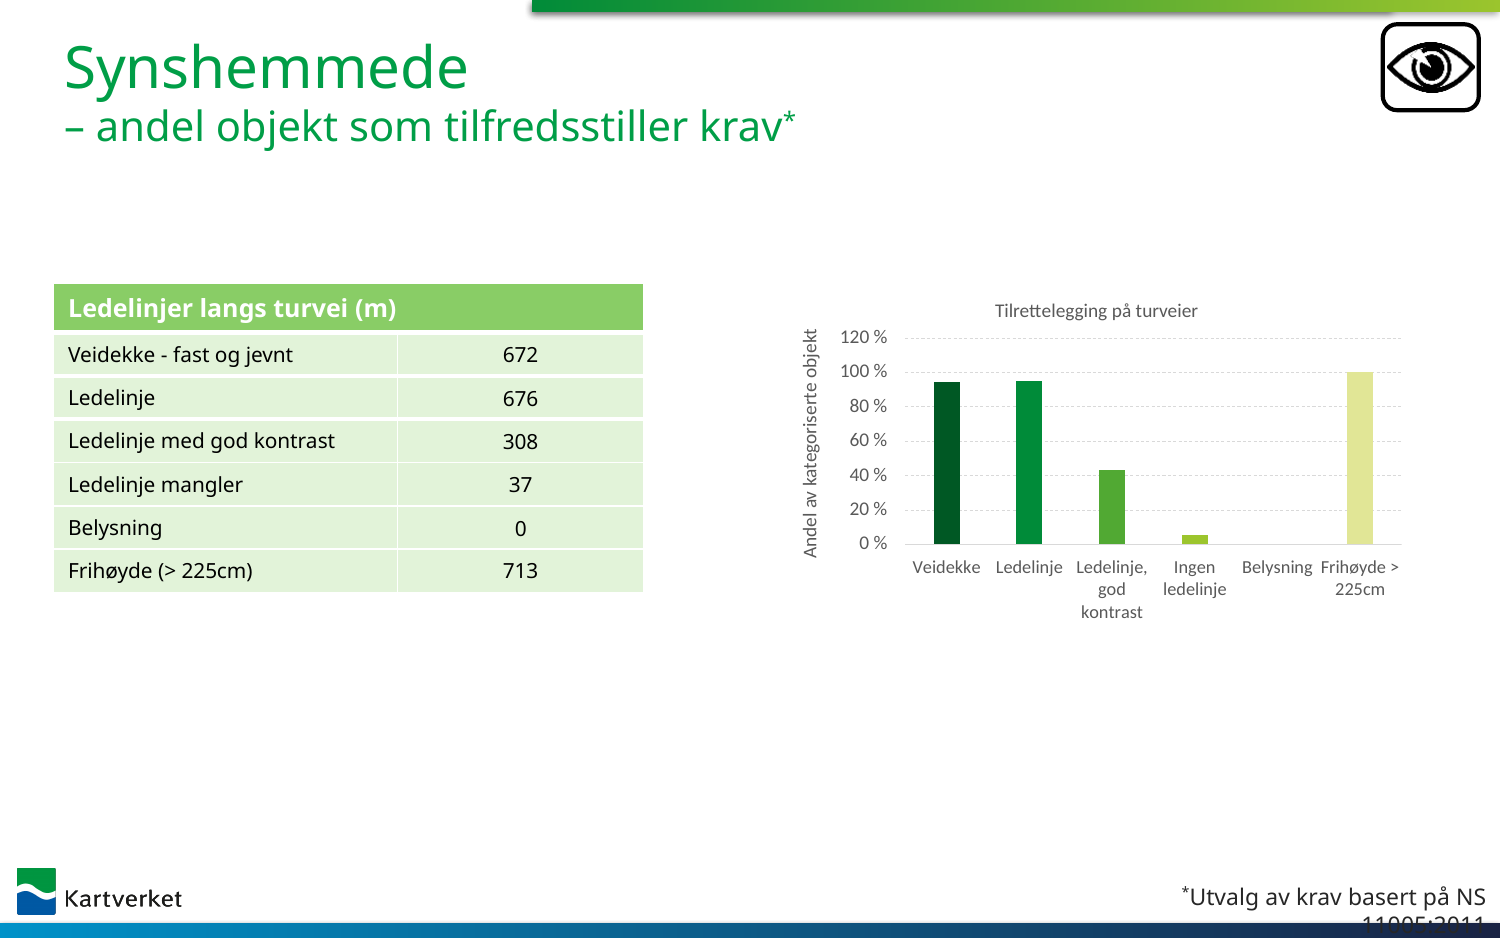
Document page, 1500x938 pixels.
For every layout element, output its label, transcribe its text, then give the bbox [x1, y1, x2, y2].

table_cell Belysning [54, 507, 397, 548]
picture [791, 291, 1402, 630]
table_cell Ledelinje med god kontrast [54, 421, 397, 462]
table_cell 37 [398, 463, 643, 505]
table_cell 713 [398, 550, 643, 592]
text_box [1382, 24, 1480, 111]
table_cell 308 [398, 421, 643, 462]
table_header Ledelinjer langs turvei (m) [54, 284, 643, 330]
text_box Synshemmede – andel objekt som tilfredsstiller krav* [49, 24, 1431, 158]
table_cell 672 [398, 335, 643, 374]
text_box *Utvalg av krav basert på NS 11005:2011 [1068, 873, 1500, 938]
table_cell Frihøyde (> 225cm) [54, 550, 397, 592]
table_cell Veidekke - fast og jevnt [54, 335, 397, 374]
table_cell 676 [398, 378, 643, 417]
table_cell Ledelinje [54, 378, 397, 417]
table_cell 0 [398, 507, 643, 548]
table_cell Ledelinje mangler [54, 463, 397, 505]
